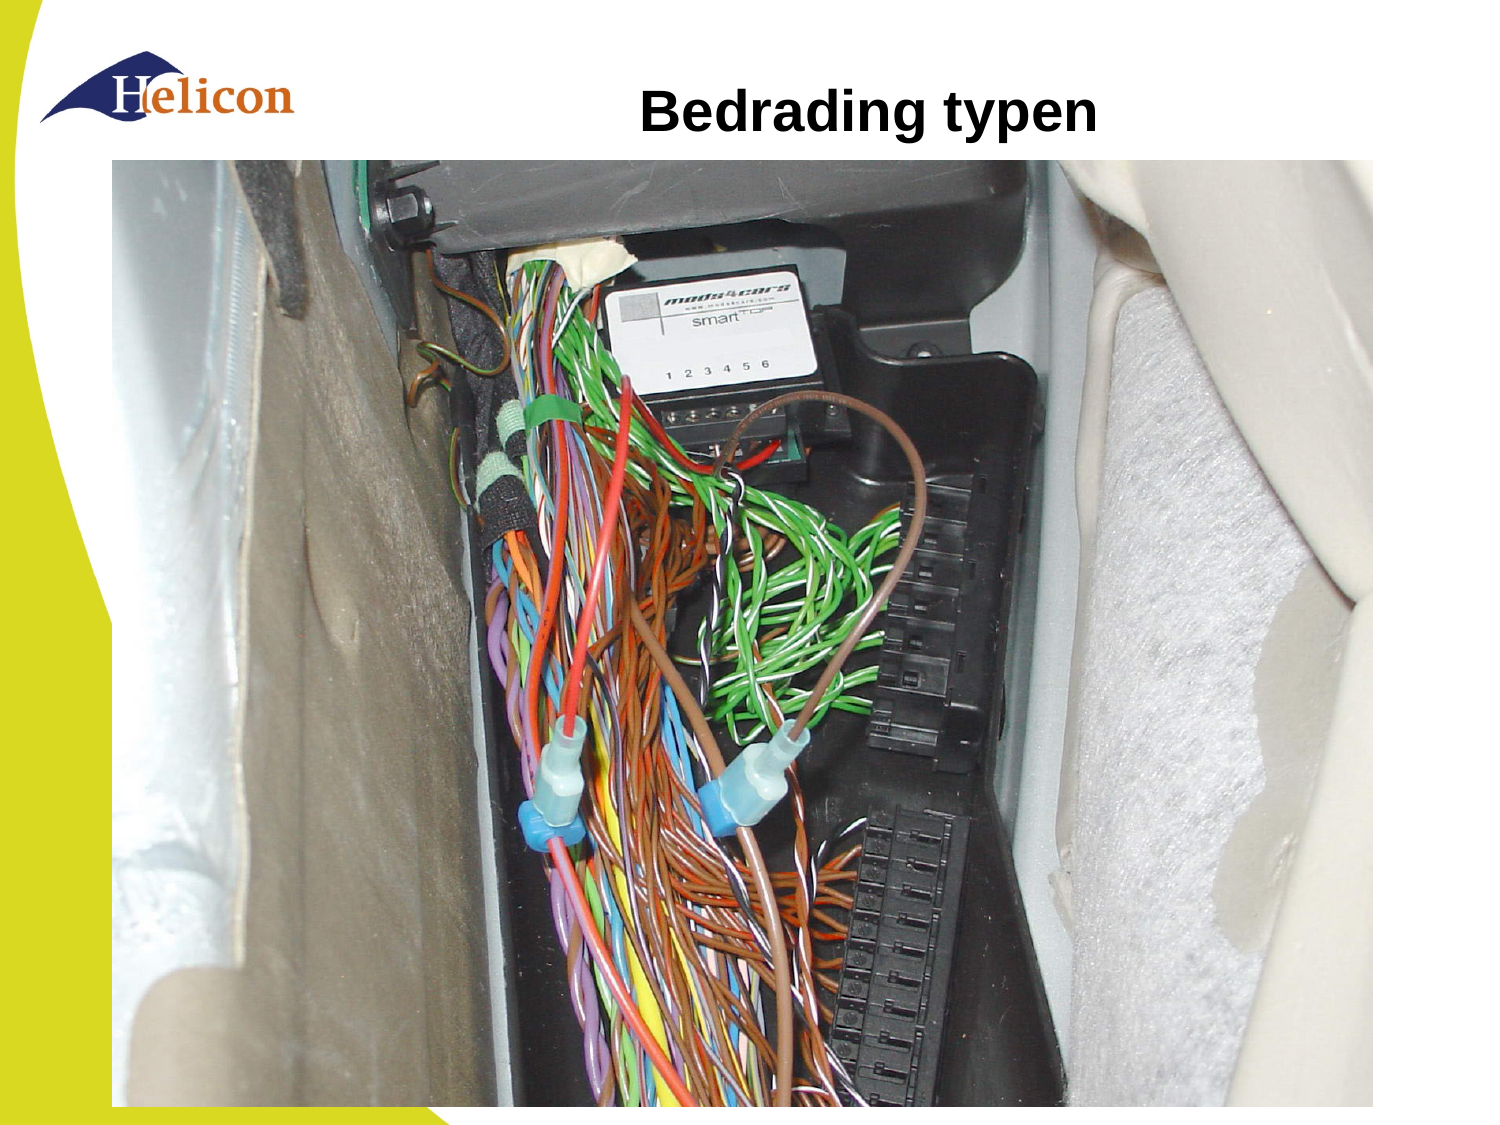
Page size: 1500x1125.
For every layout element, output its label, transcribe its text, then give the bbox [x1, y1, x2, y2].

title Bedrading typen [324, 54, 1415, 161]
picture [0, 0, 1500, 1125]
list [111, 160, 1373, 1107]
